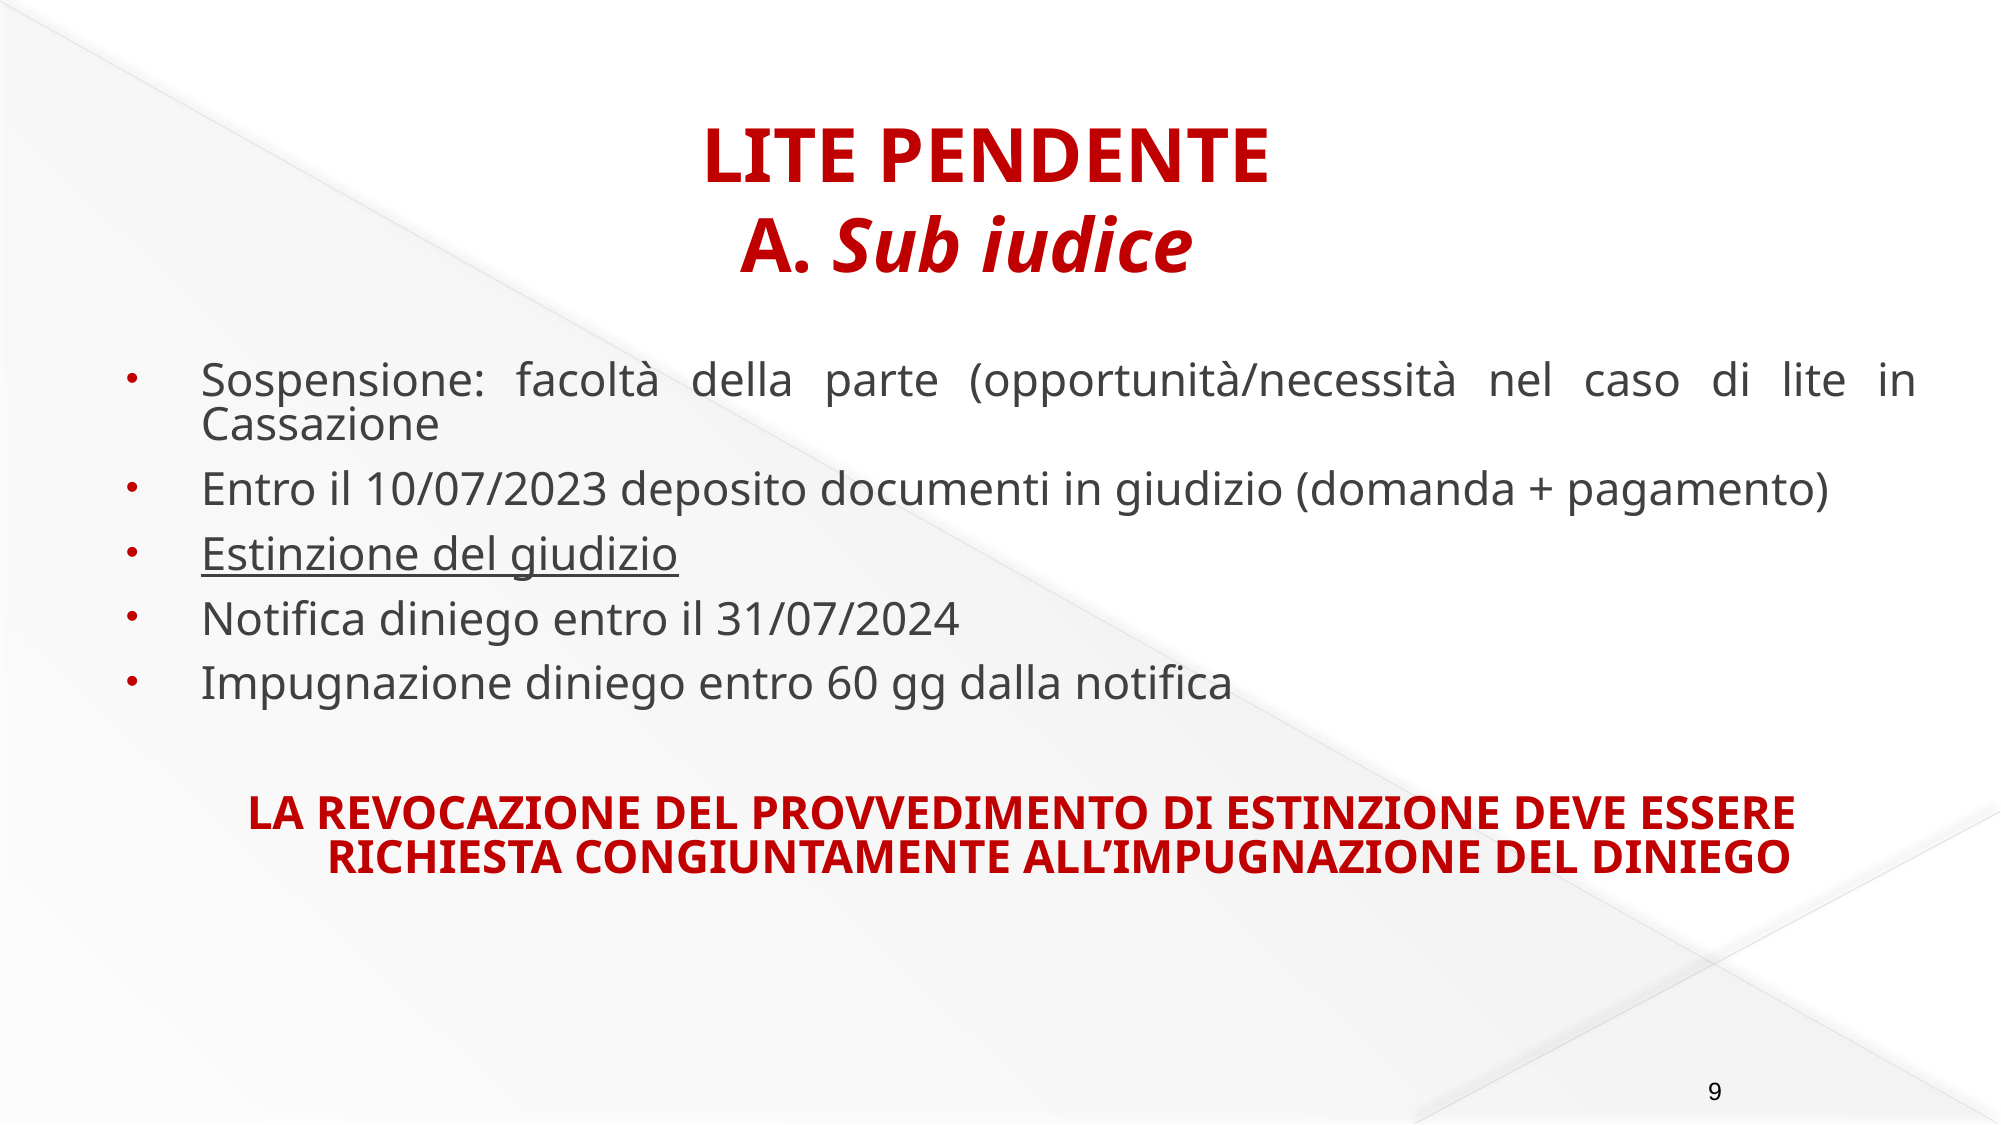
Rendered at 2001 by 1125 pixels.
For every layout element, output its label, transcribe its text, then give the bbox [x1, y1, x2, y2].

text_box LITE PENDENTE A. Sub iudice [111, 99, 1863, 317]
text_box Sospensione: facoltà della parte (opportunità/necessità nel caso di lite in Cassazione Entro il 10/07/2023 deposito documenti in giudizio (domanda + pagamento) Estinzione del giudizio Notifica diniego entro il 31/07/2024 Impugnazione diniego entro 60 gg dalla notifica LA REVOCAZIONE DEL PROVVEDIMENTO DI ESTINZIONE DEVE ESSERE RICHIESTA CONGIUNTAMENTE ALL’IMPUGNAZIONE DEL DINIEGO [111, 354, 1934, 917]
slide_number 9 [1660, 1063, 1771, 1113]
